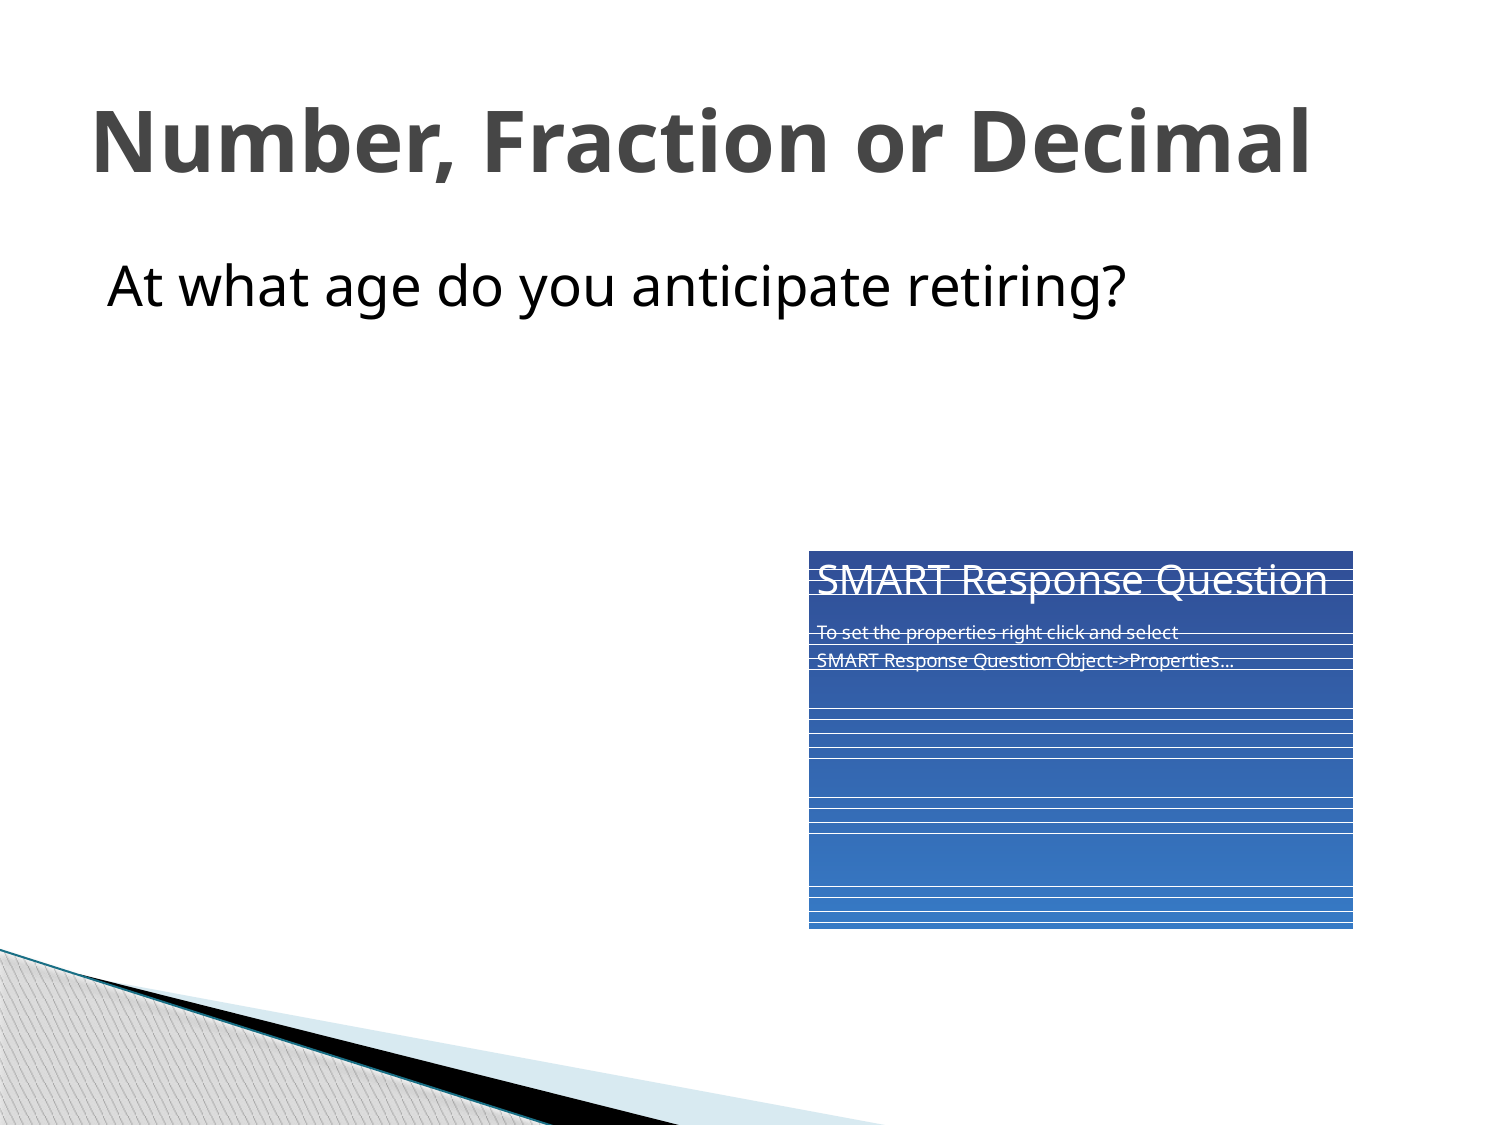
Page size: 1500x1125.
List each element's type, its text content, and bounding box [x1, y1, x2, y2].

list At what age do you anticipate retiring? [75, 243, 1425, 986]
title Number, Fraction or Decimal [75, 45, 1425, 233]
